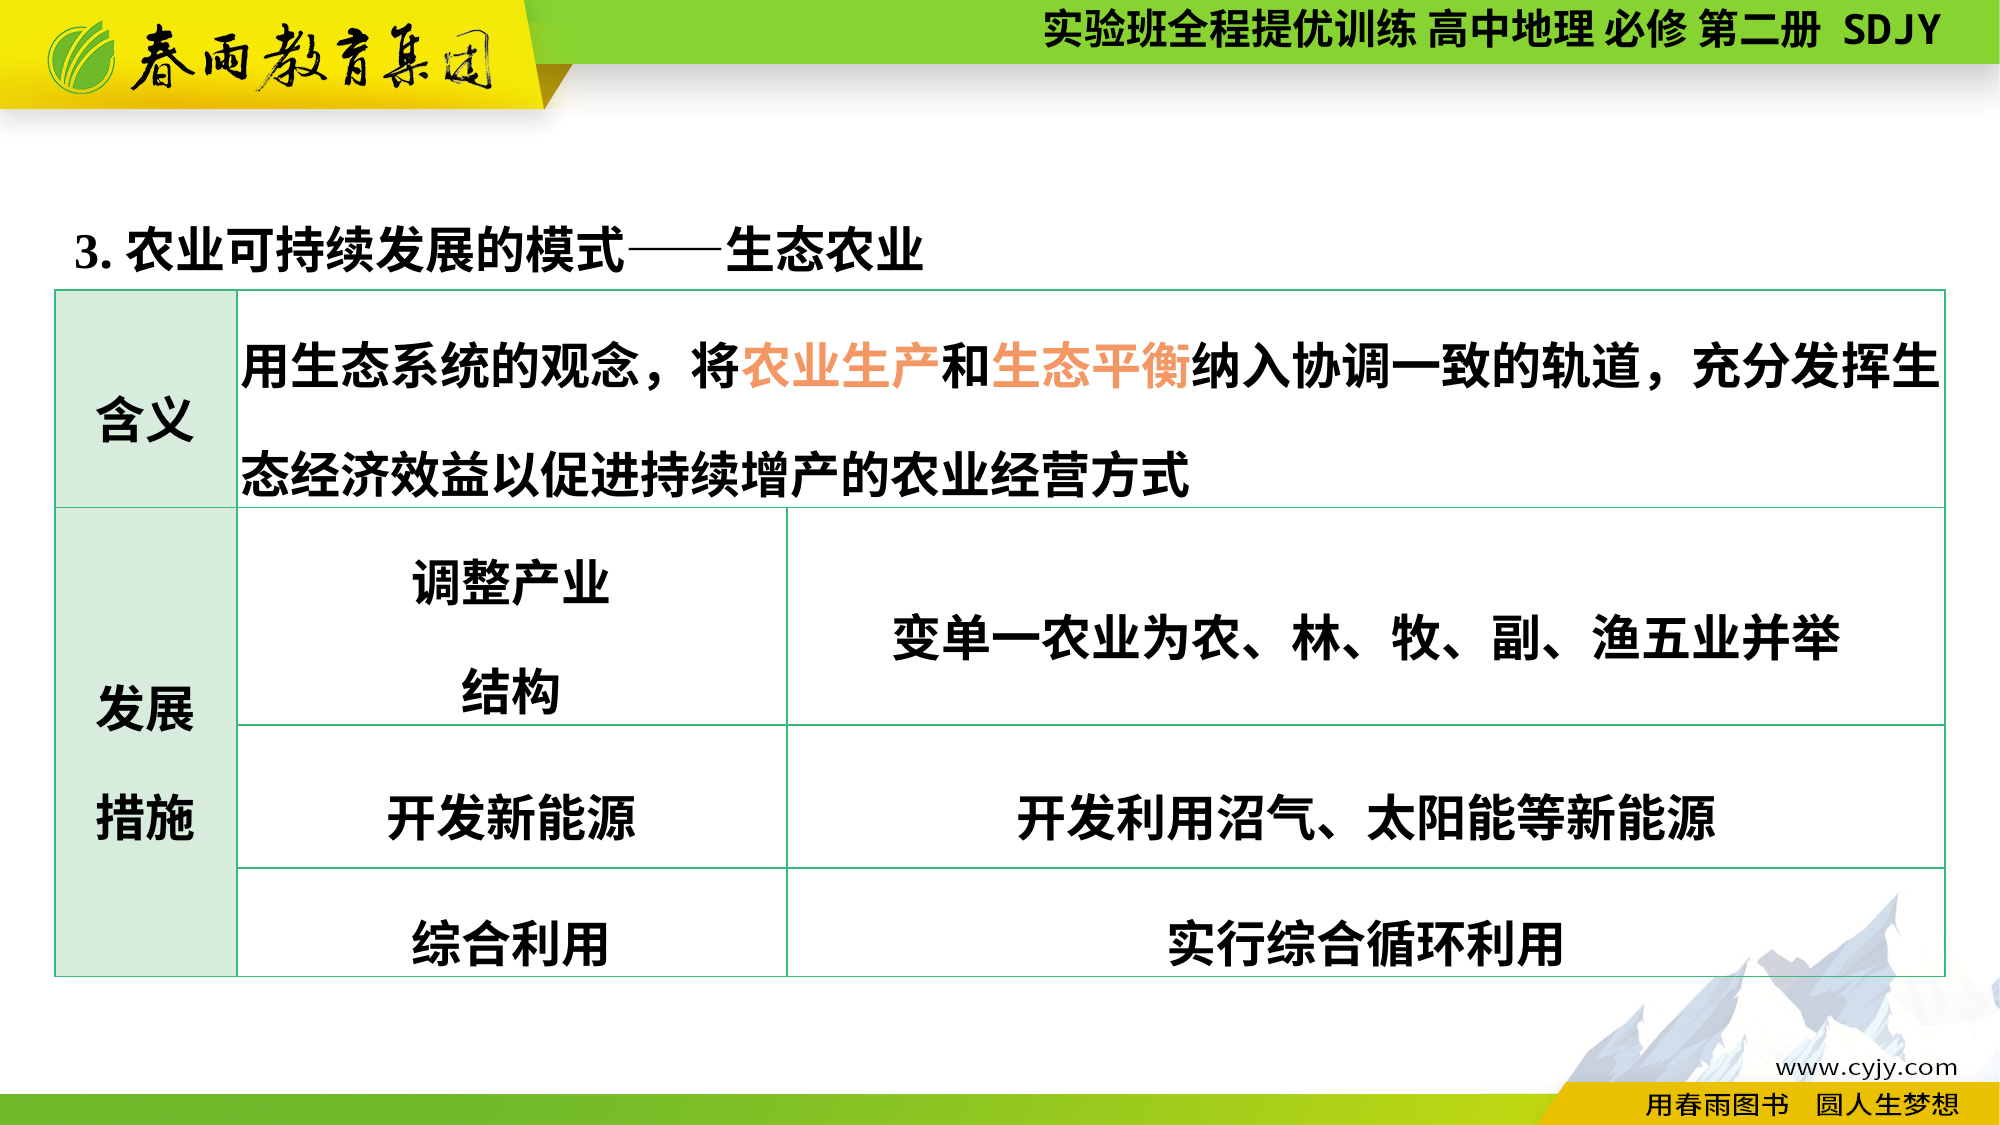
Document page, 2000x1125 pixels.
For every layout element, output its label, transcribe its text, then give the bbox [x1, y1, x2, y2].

picture [0, 0, 2000, 1125]
table_cell 变单一农业为农、林、牧、副、渔五业并举 [788, 508, 1944, 724]
table_cell 综合利用 [238, 869, 786, 976]
table_cell 开发新能源 [238, 726, 786, 867]
table_cell 发展 措施 [56, 508, 236, 976]
table_cell 开发利用沼气、太阳能等新能源 [788, 726, 1944, 867]
table_cell 实行综合循环利用 [788, 869, 1944, 976]
table_cell 调整产业 结构 [238, 508, 786, 724]
table_header 含义 [56, 291, 236, 507]
list 3.农业可持续发展的模式——生态农业 [59, 180, 1944, 276]
table_header 用生态系统的观念，将农业生产和生态平衡纳入协调一致的轨道，充分发挥生态经济效益以促进持续增产的农业经营方式 [238, 291, 1944, 507]
